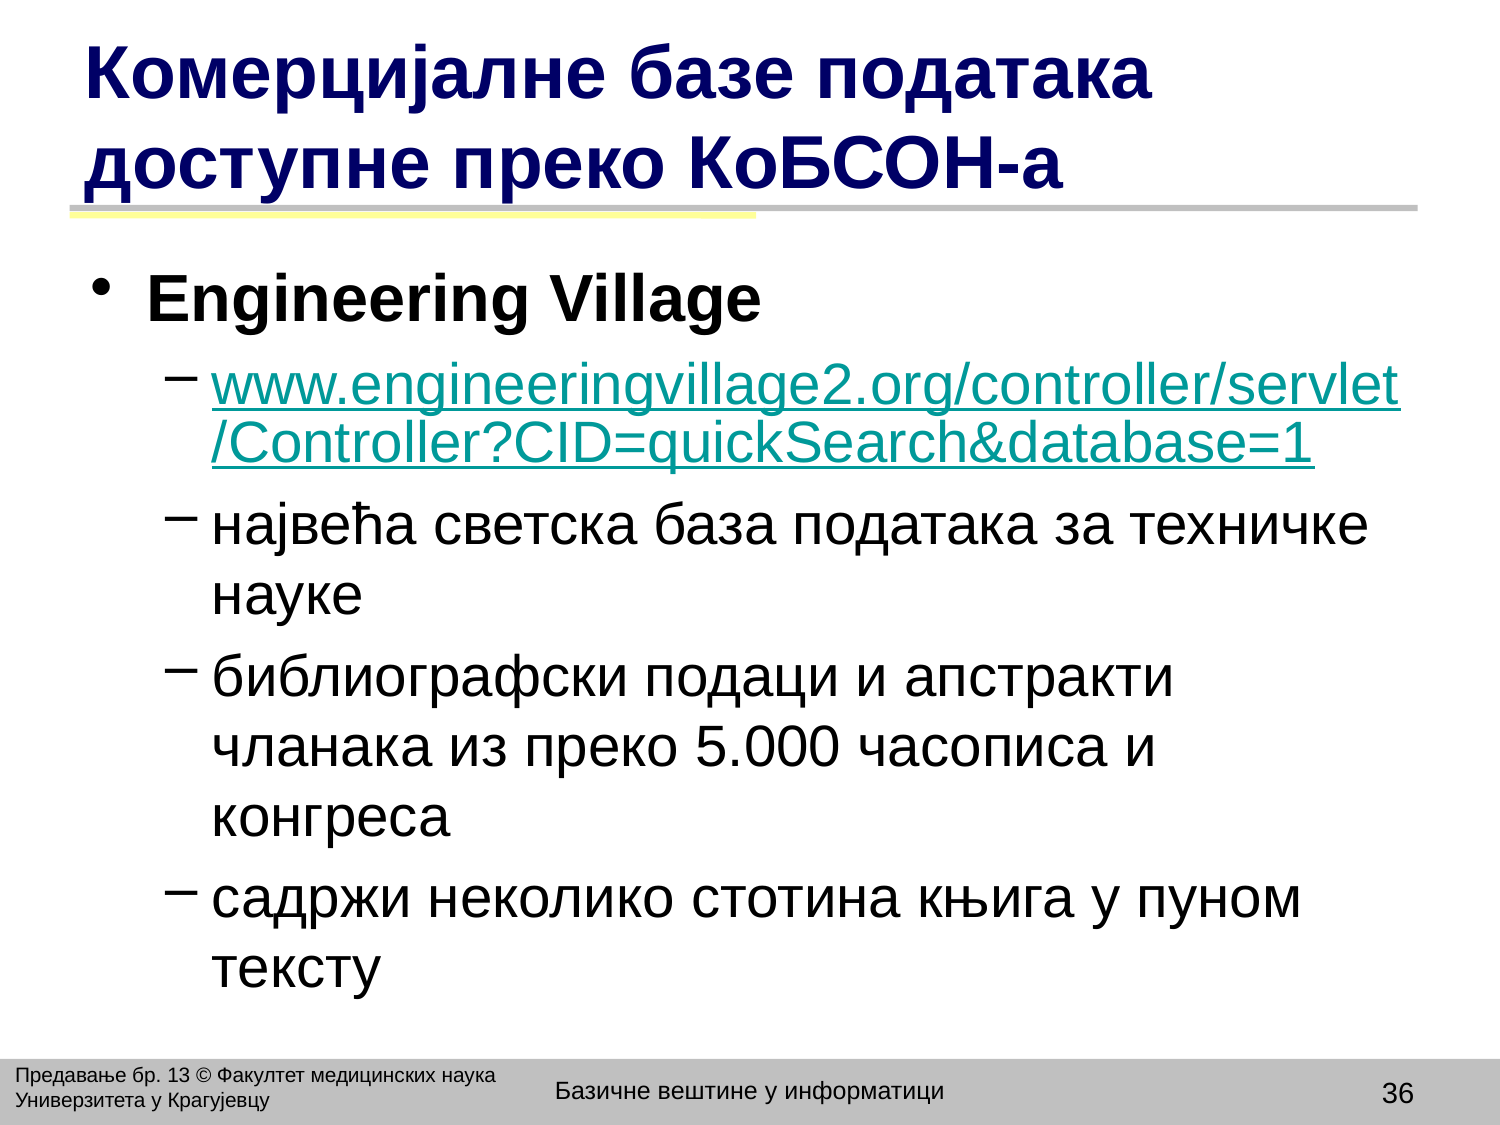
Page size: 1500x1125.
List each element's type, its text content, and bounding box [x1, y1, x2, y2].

slide_number 36 [1079, 1066, 1430, 1125]
list Engineering Village www.engineeringvillage2.org/controller/servlet/Controller?CID=quickSearch&database=1 највећа светска база података за техничке науке библиографски подаци и апстракти чланака из преко 5.000 часописа и конгреса садржи неколико стотина књига у пуном тексту [74, 246, 1426, 1023]
footer Базичне вештине у информатици [512, 1066, 988, 1125]
title Комерцијалне базе података доступне преко КоБСОН-а [69, 19, 1426, 208]
slide_number Предавање бр. 13 © Факултет медицинских наука Универзитета у Крагујевцу [0, 1053, 617, 1108]
